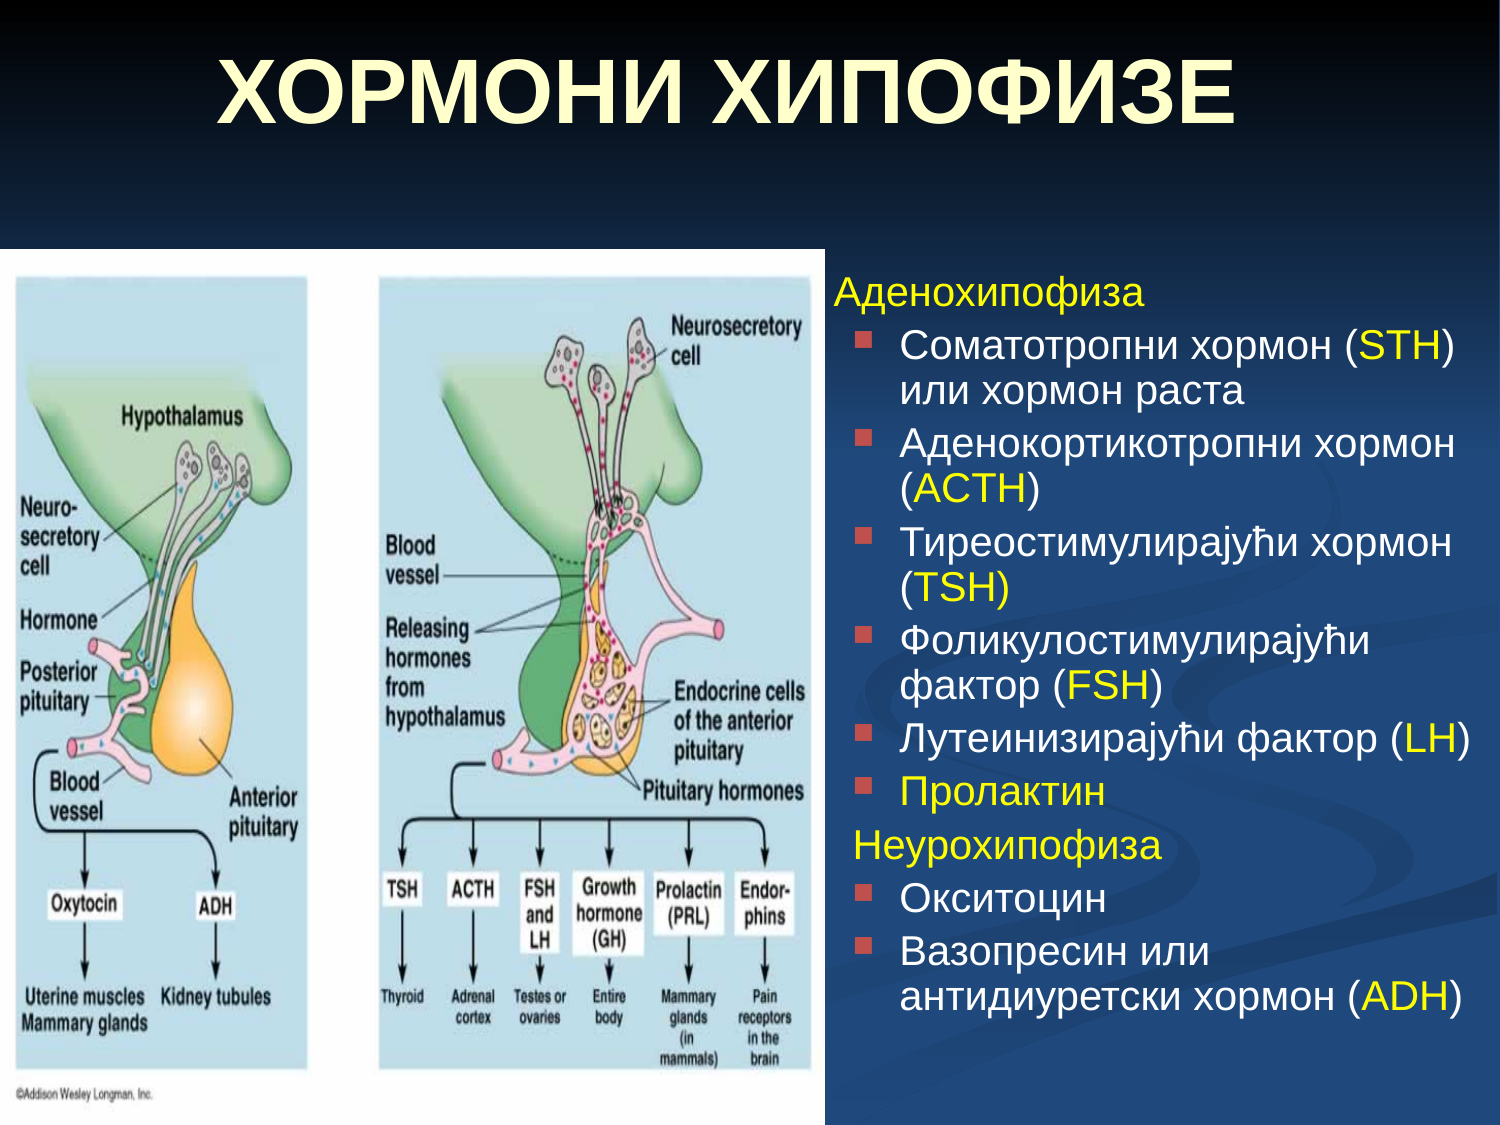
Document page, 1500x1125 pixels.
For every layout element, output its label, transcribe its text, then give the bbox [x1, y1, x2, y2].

picture [0, 249, 826, 1125]
text_box ХОРМОНИ ХИПОФИЗЕ [201, 24, 1255, 150]
list Аденохипофиза Соматотропни хормон (STH) или хормон раста Аденокортикотропни хормон (ACTH) Тиреостимулирајући хормон (TSH) Фоликулостимулирајући фактор (FSH) Лутеинизирајући фактор (LH) Пролактин Неурохипофиза Окситоцин Вазопресин или антидиуретски хормон (ADH) [829, 262, 1500, 1006]
